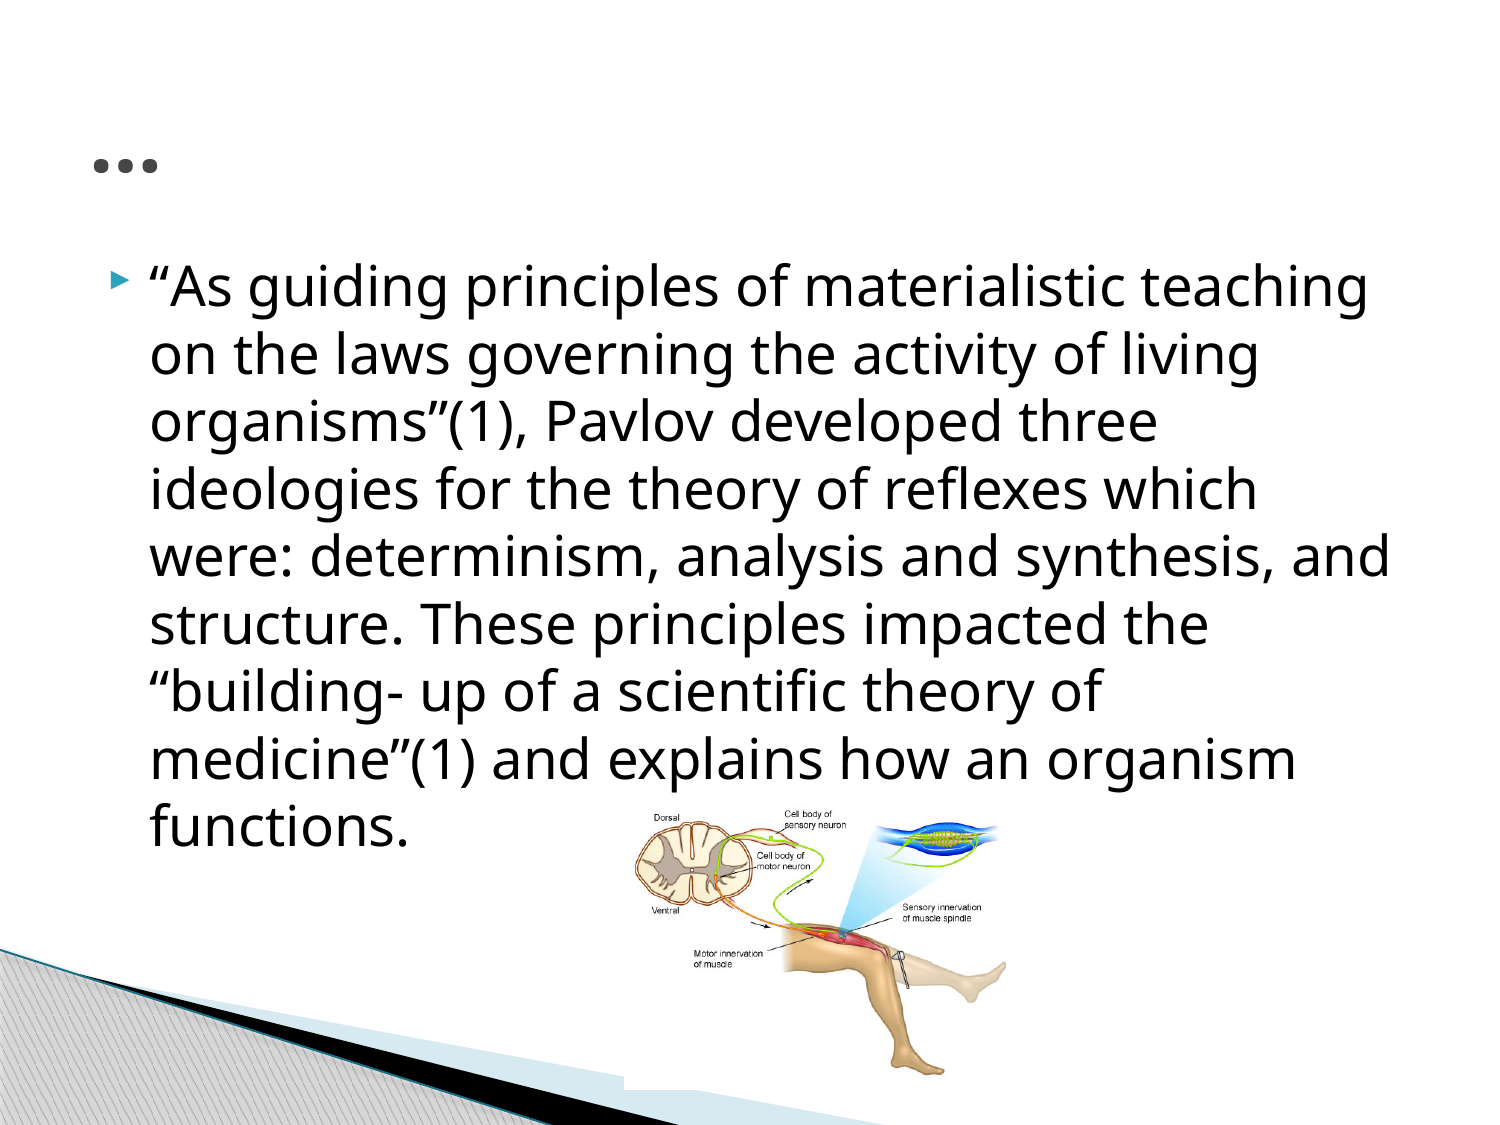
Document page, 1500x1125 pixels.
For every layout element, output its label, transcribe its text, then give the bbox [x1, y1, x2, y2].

list “As guiding principles of materialistic teaching on the laws governing the activity of living organisms”(1), Pavlov developed three ideologies for the theory of reflexes which were: determinism, analysis and synthesis, and structure. These principles impacted the “building- up of a scientific theory of medicine”(1) and explains how an organism functions. [75, 243, 1425, 986]
picture [624, 799, 1011, 1091]
title … [75, 45, 1425, 233]
